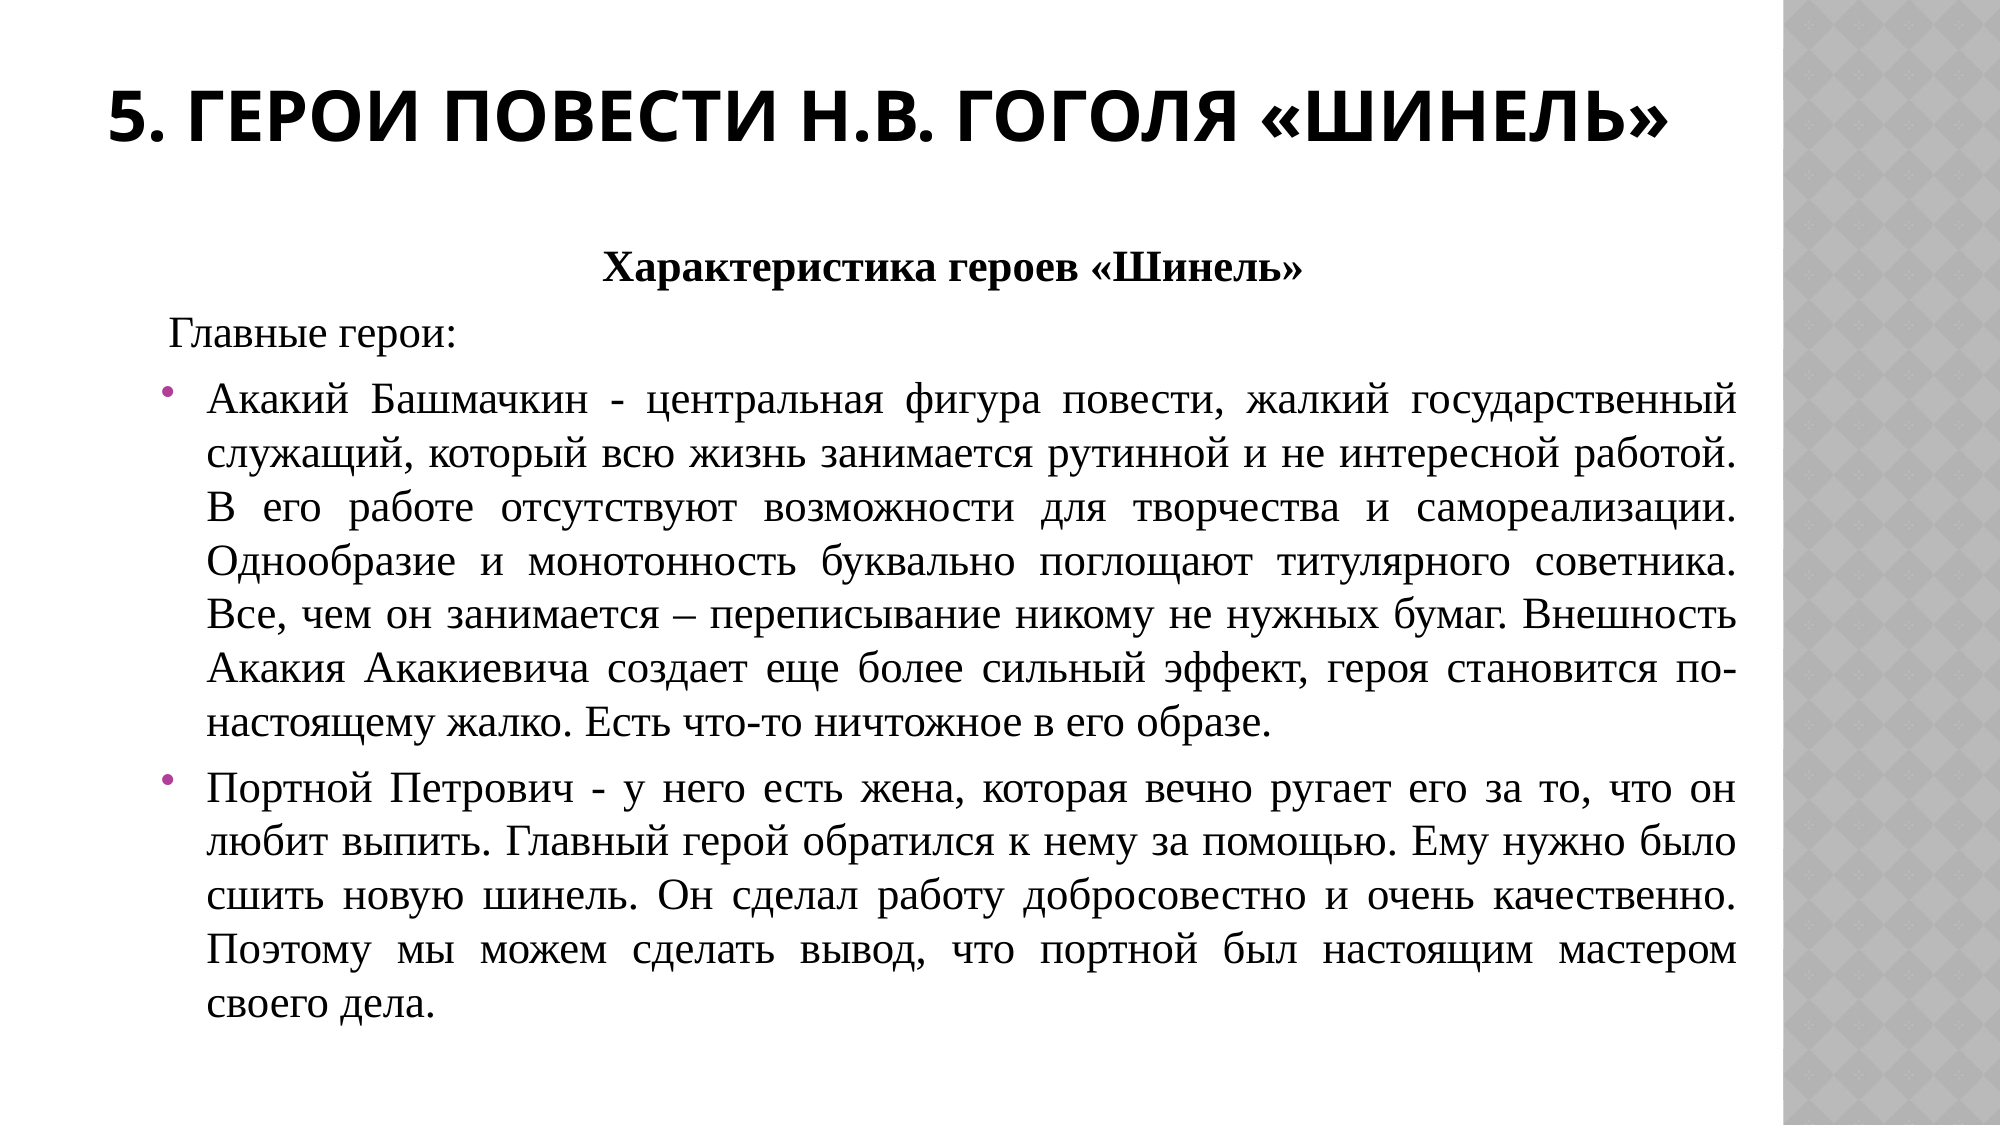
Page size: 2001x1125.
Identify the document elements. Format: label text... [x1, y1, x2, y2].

title 5. Герои повести Н.В. Гоголя «Шинель» [99, 52, 1684, 240]
list Характеристика героев «Шинель» Главные герои: Акакий Башмачкин - центральная фигура повести, жалкий государственный служащий, который всю жизнь занимается рутинной и не интересной работой. В его работе отсутствуют возможности для творчества и самореализации. Однообразие и монотонность буквально поглощают титулярного советника. Все, чем он занимается – переписывание никому не нужных бумаг. Внешность Акакия Акакиевича создает еще более сильный эффект, героя становится по-настоящему жалко. Есть что-то ничтожное в его образе. Портной Петрович - у него есть жена, которая вечно ругает его за то, что он любит выпить. Главный герой обратился к нему за помощью. Ему нужно было сшить новую шинель. Он сделал работу добросовестно и очень качественно. Поэтому мы можем сделать вывод, что портной был настоящим мастером своего дела. [147, 229, 1754, 1044]
